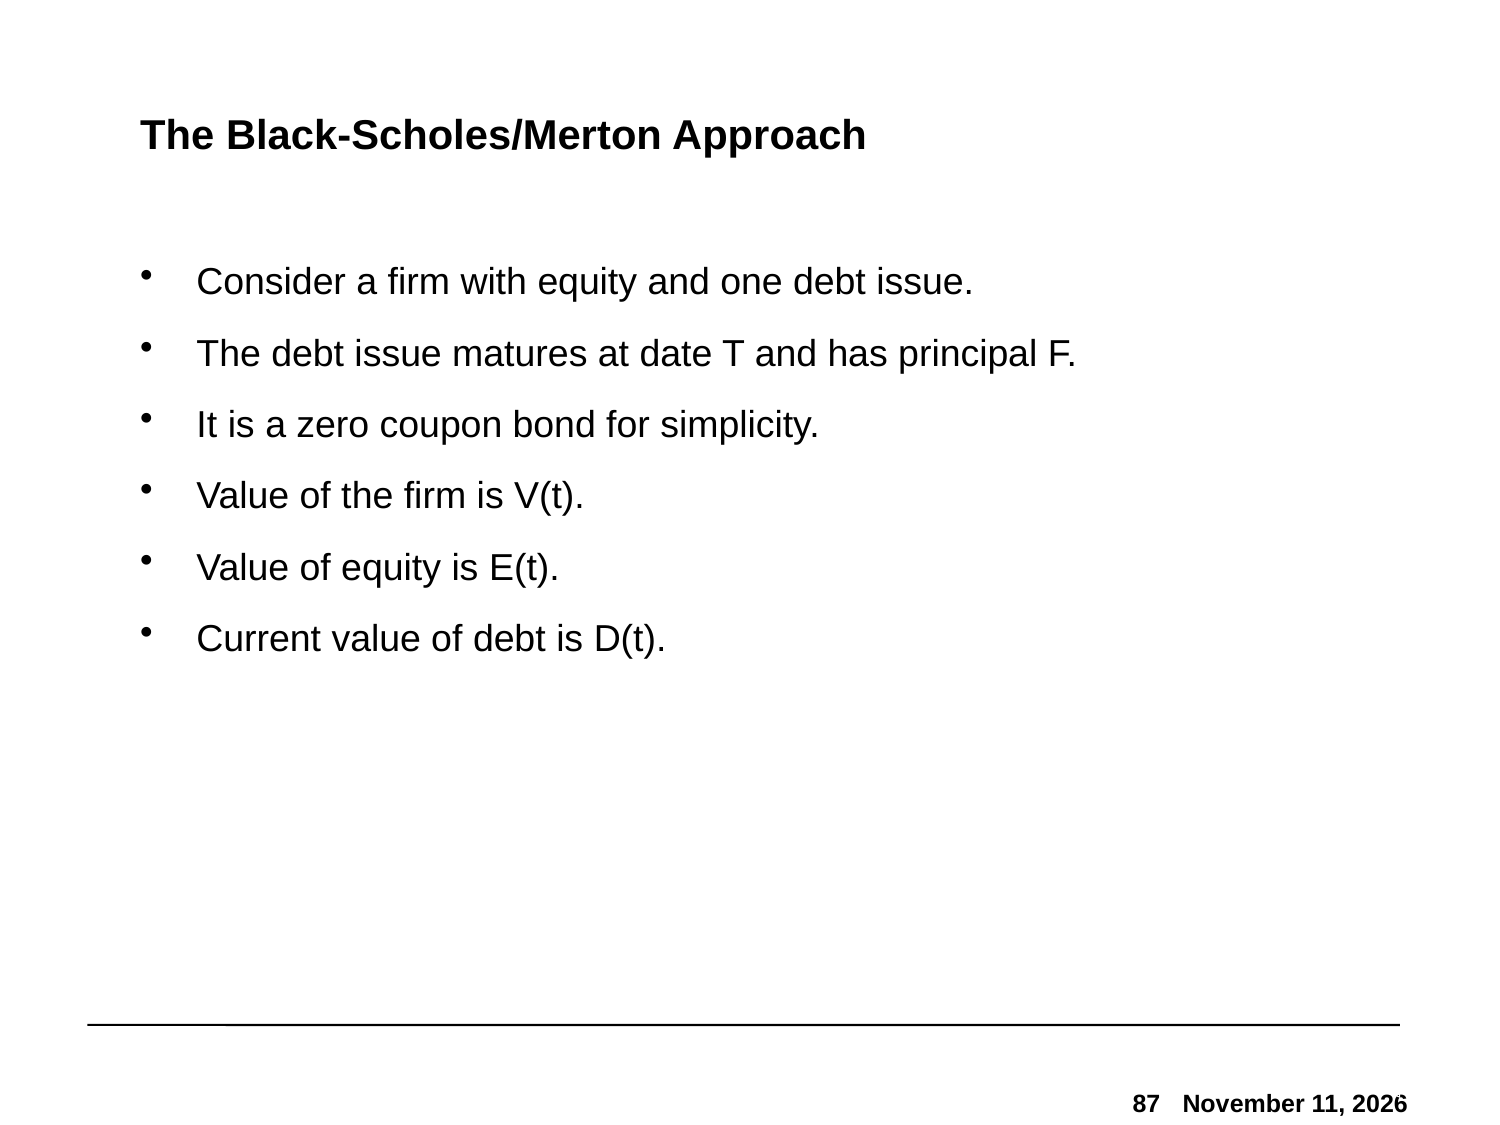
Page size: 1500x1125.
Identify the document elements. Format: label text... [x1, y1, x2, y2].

title The Black-Scholes/Merton Approach [124, 99, 1401, 226]
list Consider a firm with equity and one debt issue. The debt issue matures at date T and has principal F. It is a zero coupon bond for simplicity. Value of the firm is V(t). Value of equity is E(t). Current value of debt is D(t). [124, 249, 1426, 1013]
